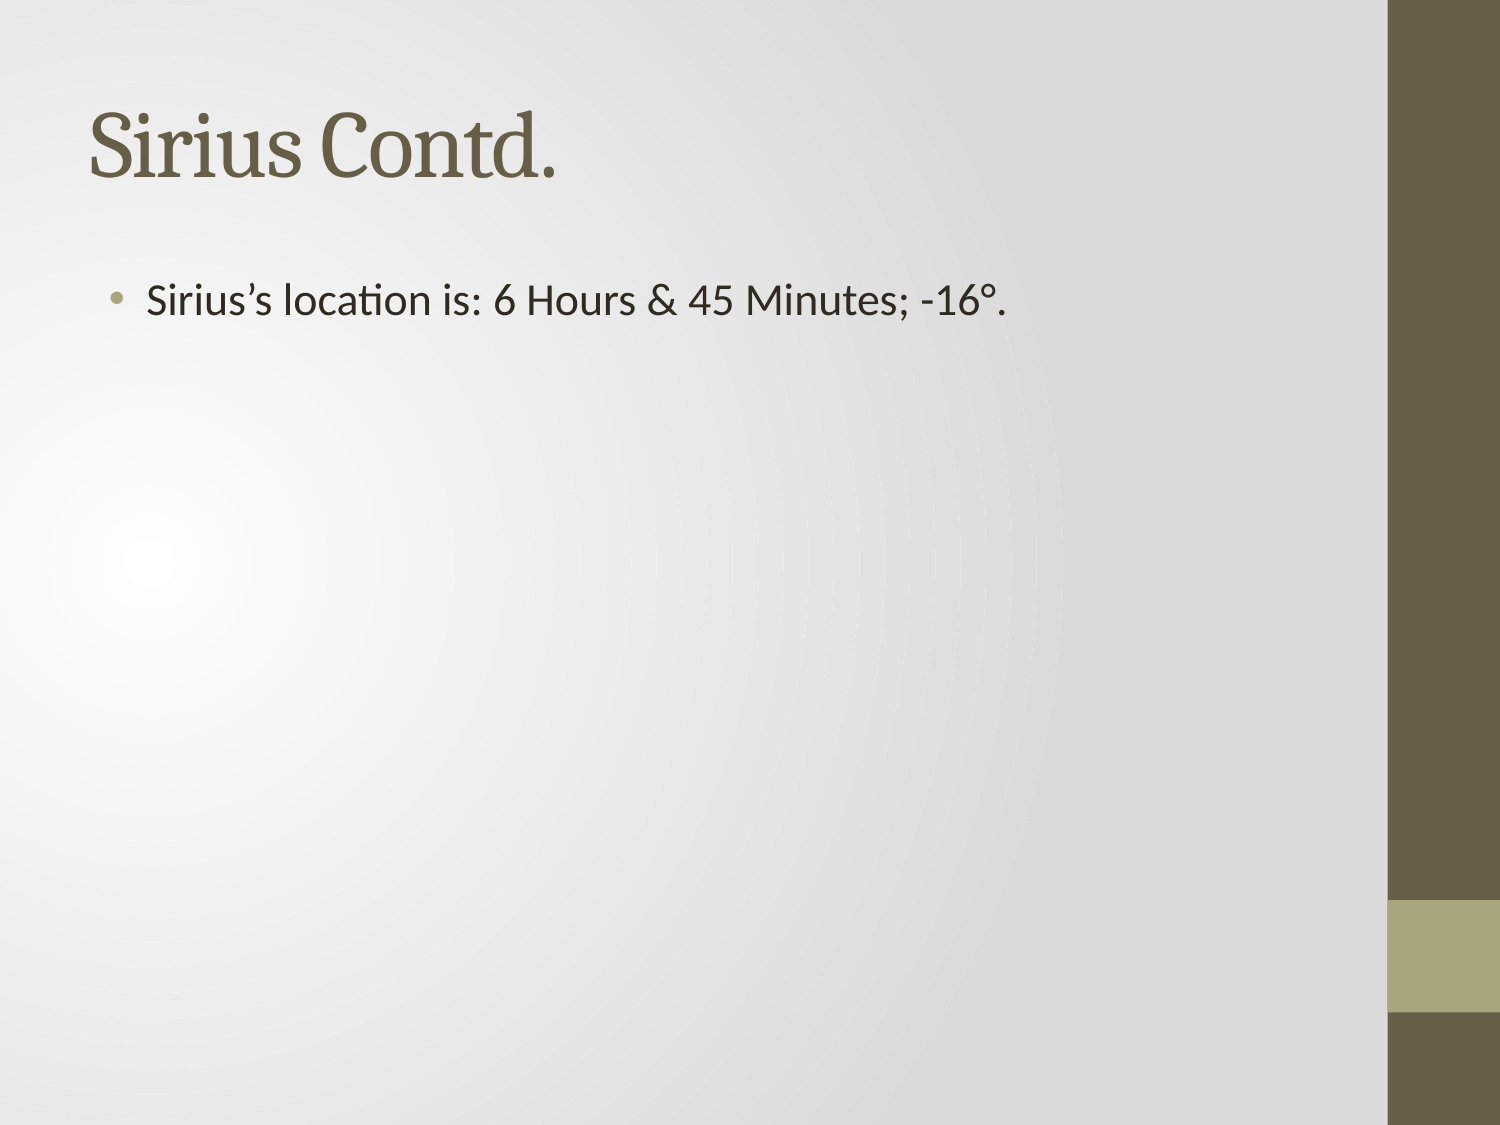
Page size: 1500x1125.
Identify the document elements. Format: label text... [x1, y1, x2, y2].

list Sirius’s location is: 6 Hours & 45 Minutes; -16°. [75, 262, 1325, 1050]
title Sirius Contd. [75, 45, 1325, 233]
